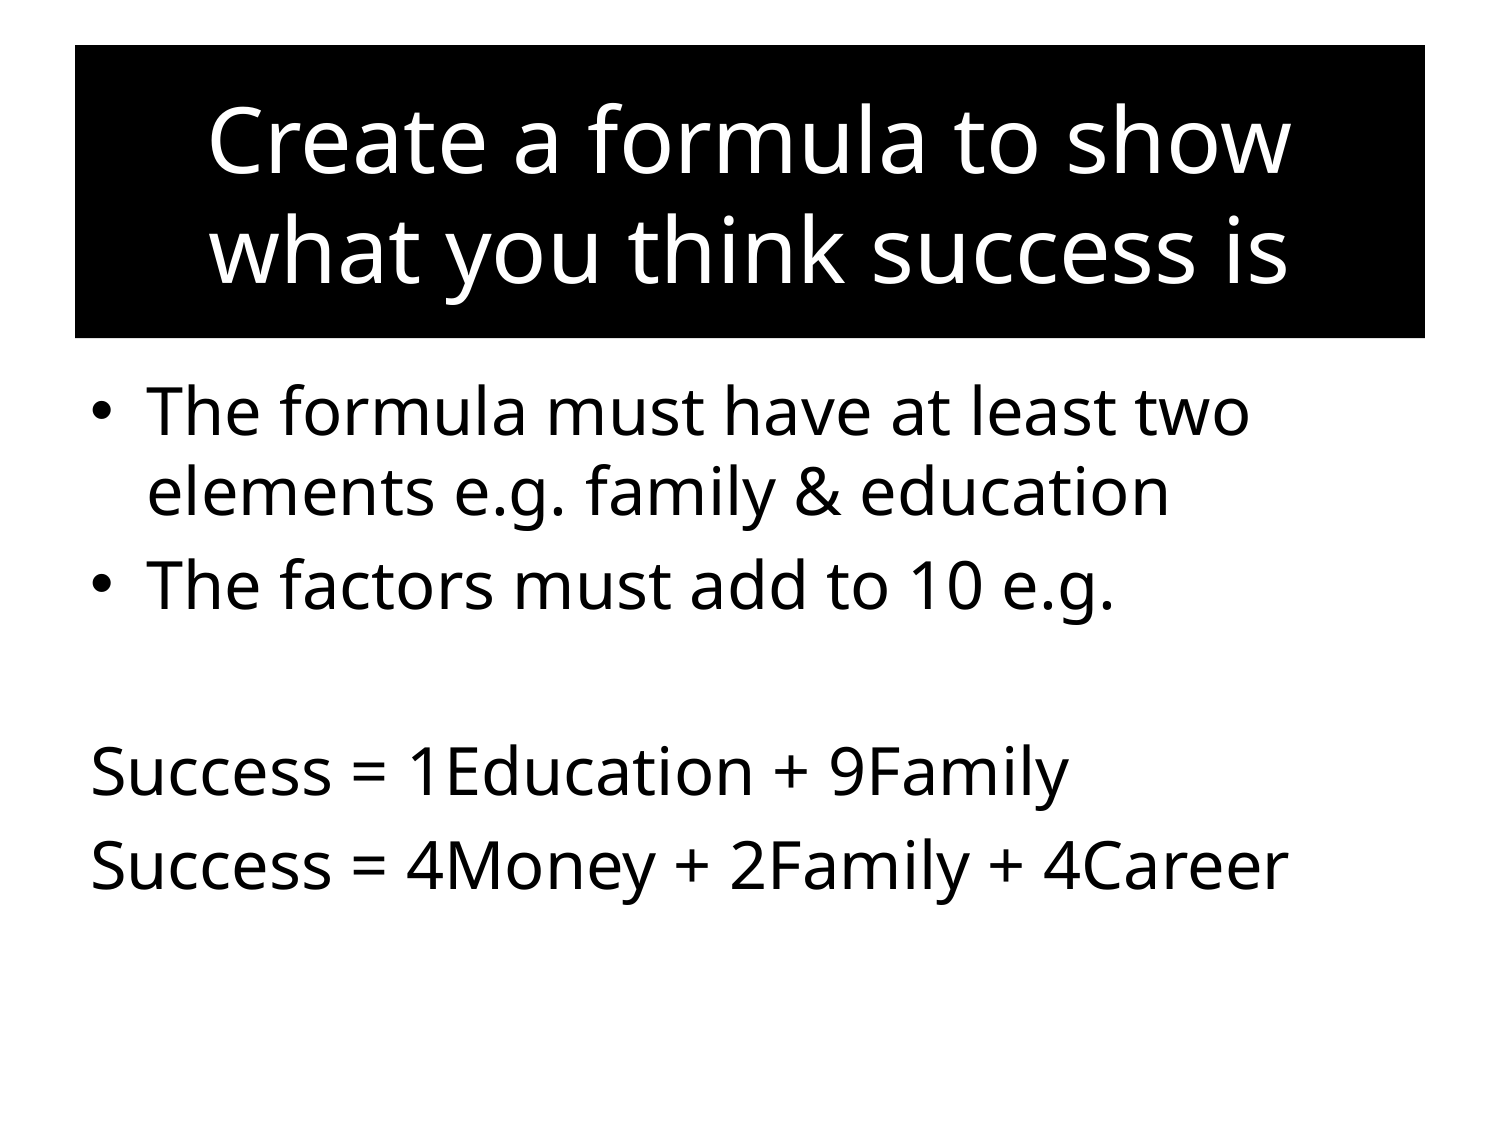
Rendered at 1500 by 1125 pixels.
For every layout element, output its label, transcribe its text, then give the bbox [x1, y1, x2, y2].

title Create a formula to show what you think success is [75, 45, 1425, 339]
list The formula must have at least two elements e.g. family & education The factors must add to 10 e.g. Success = 1Education + 9Family Success = 4Money + 2Family + 4Career [75, 361, 1425, 1005]
